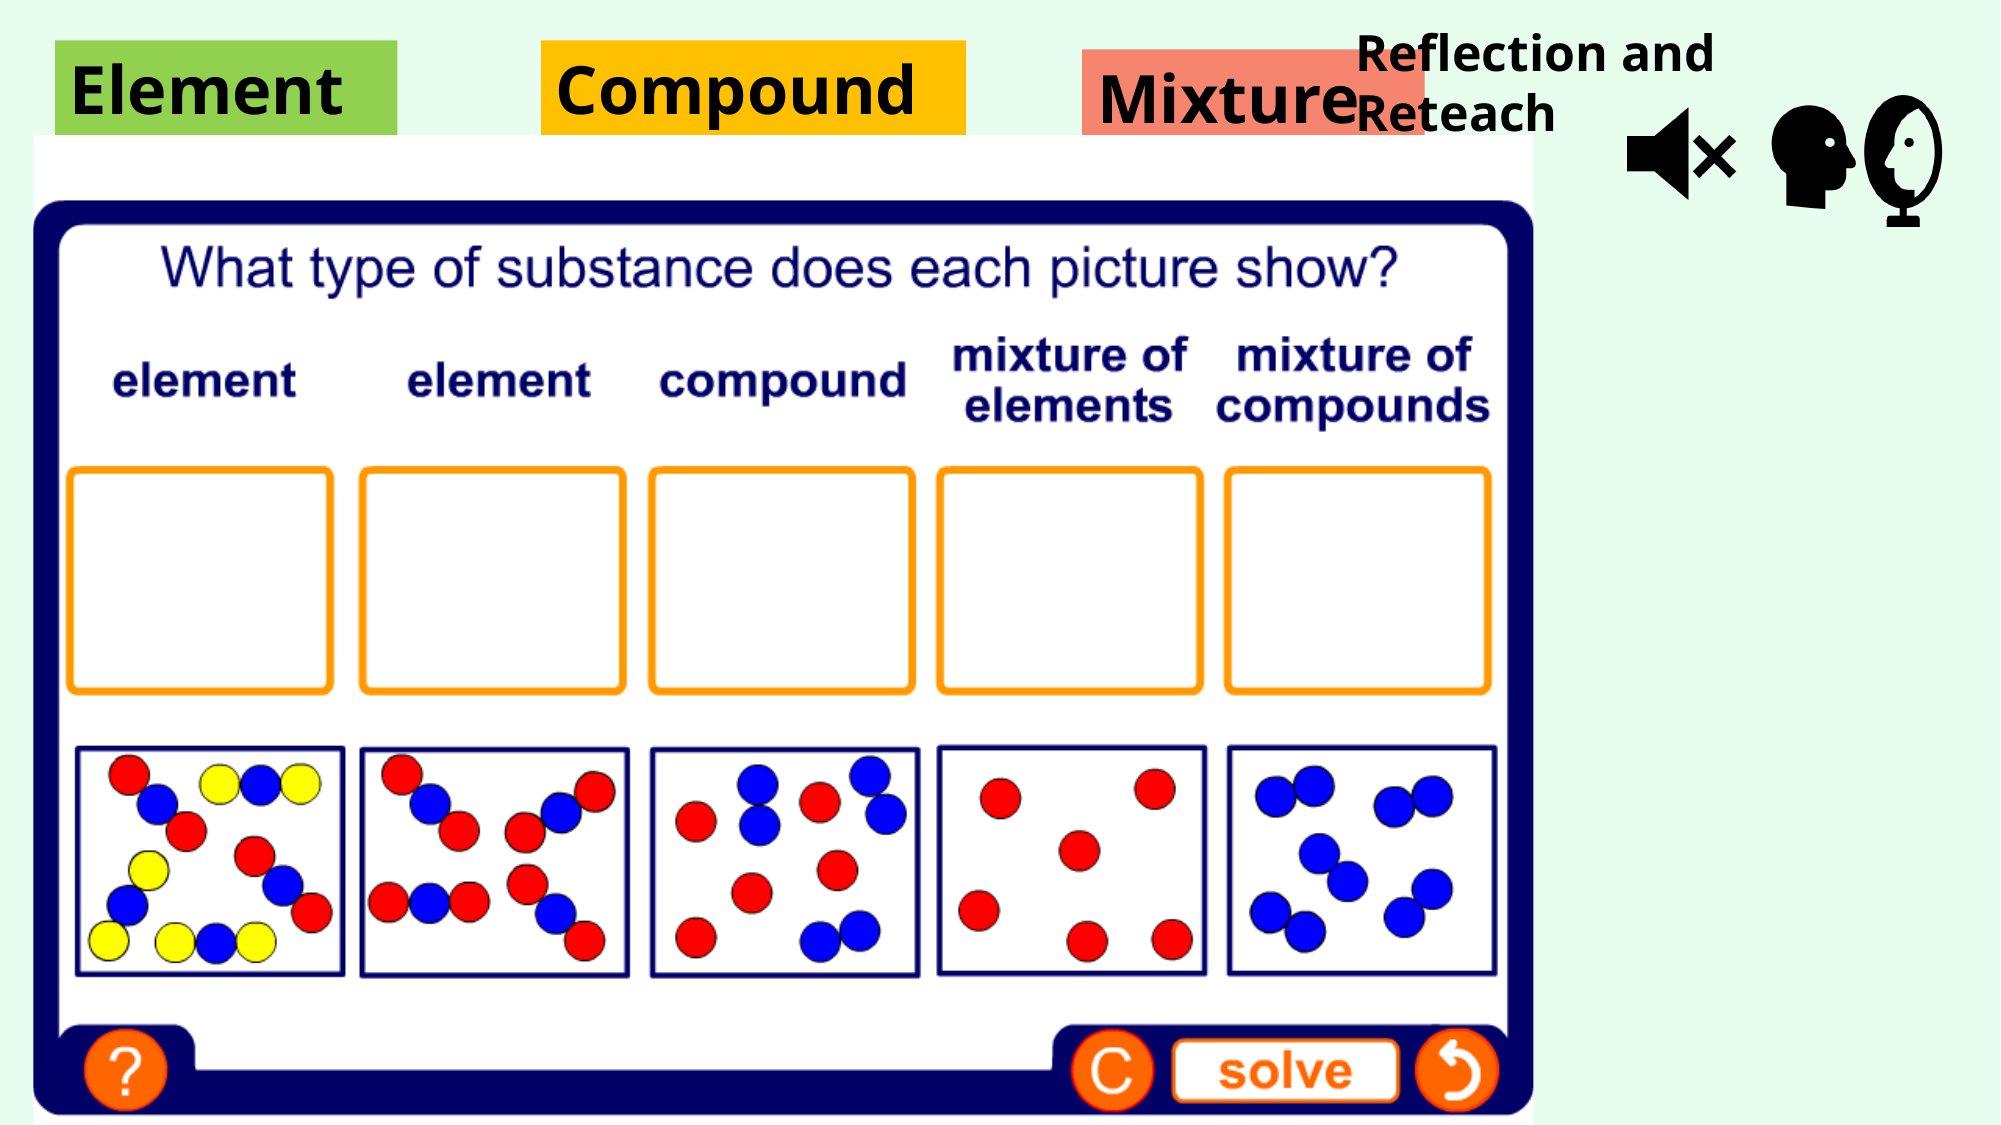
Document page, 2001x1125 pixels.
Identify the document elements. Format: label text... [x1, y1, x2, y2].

picture [1616, 88, 1747, 220]
text_box Compound [541, 40, 967, 135]
text_box Element [55, 40, 398, 135]
picture [1767, 69, 1945, 248]
text_box Mixture [1082, 49, 1340, 135]
text_box Reflection and Reteach [1340, 13, 1945, 149]
